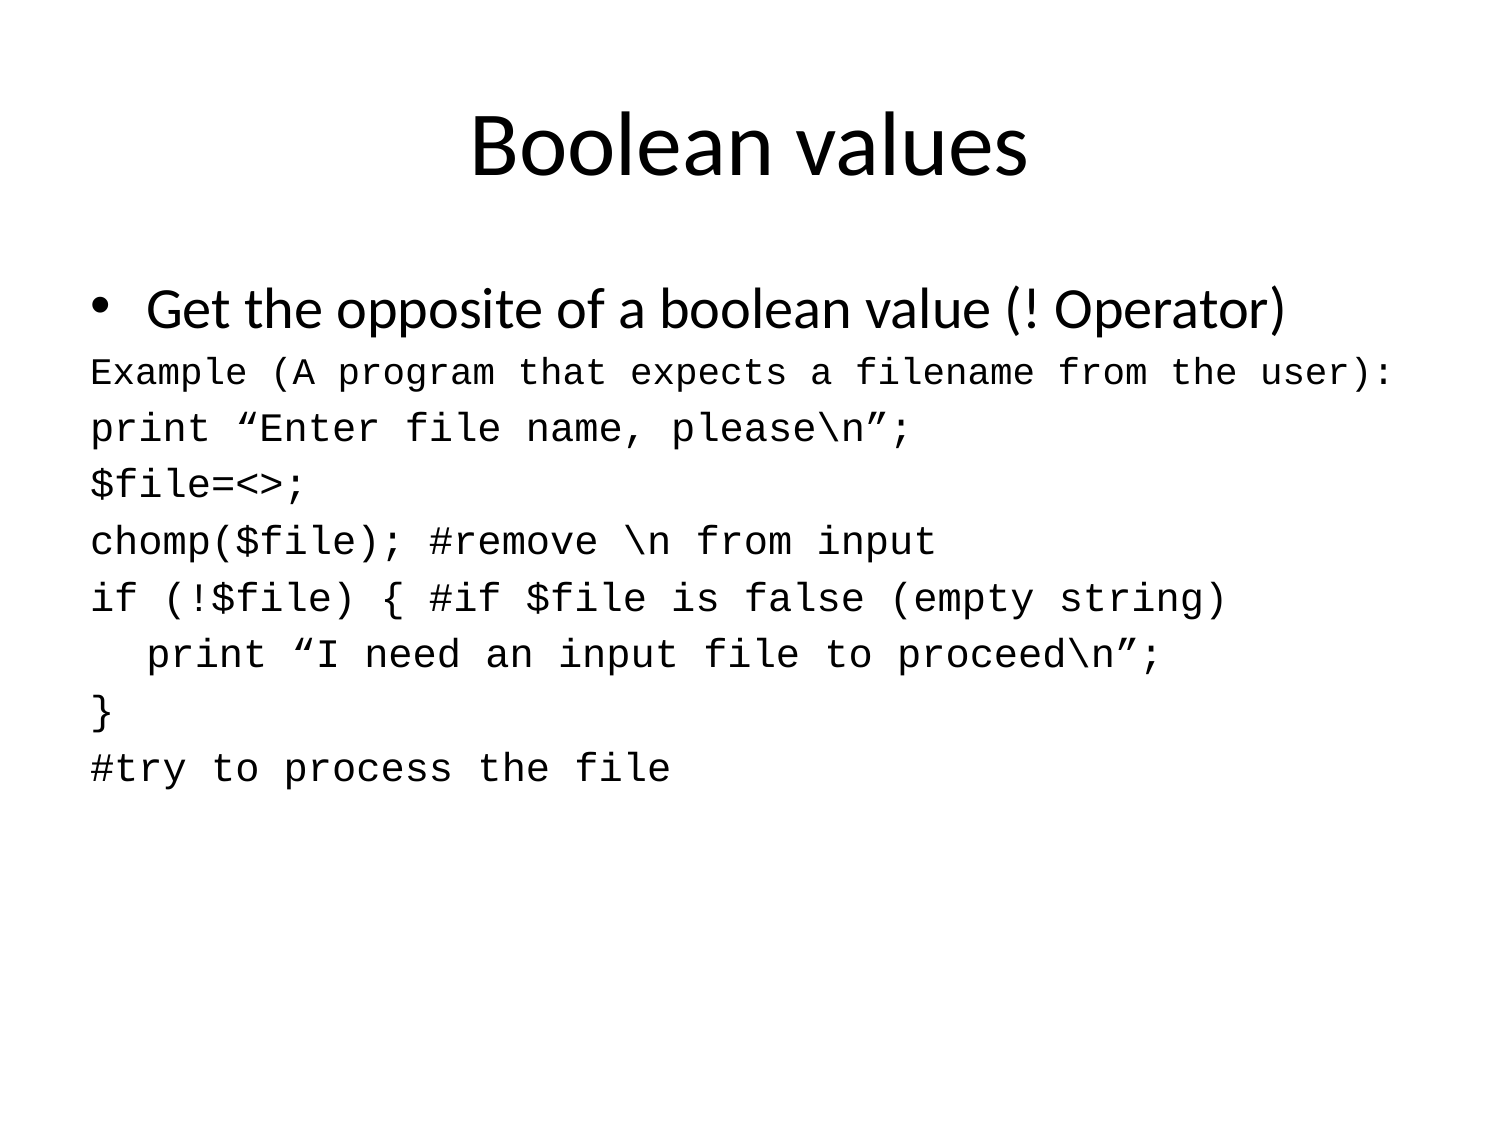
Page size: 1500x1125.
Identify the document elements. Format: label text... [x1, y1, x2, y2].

title Boolean values [75, 45, 1425, 233]
list Get the opposite of a boolean value (! Operator) Example (A program that expects a filename from the user): print “Enter file name, please\n”; $file=<>; chomp($file); #remove \n from input if (!$file) { #if $file is false (empty string) print “I need an input file to proceed\n”; } #try to process the file [75, 262, 1425, 1005]
